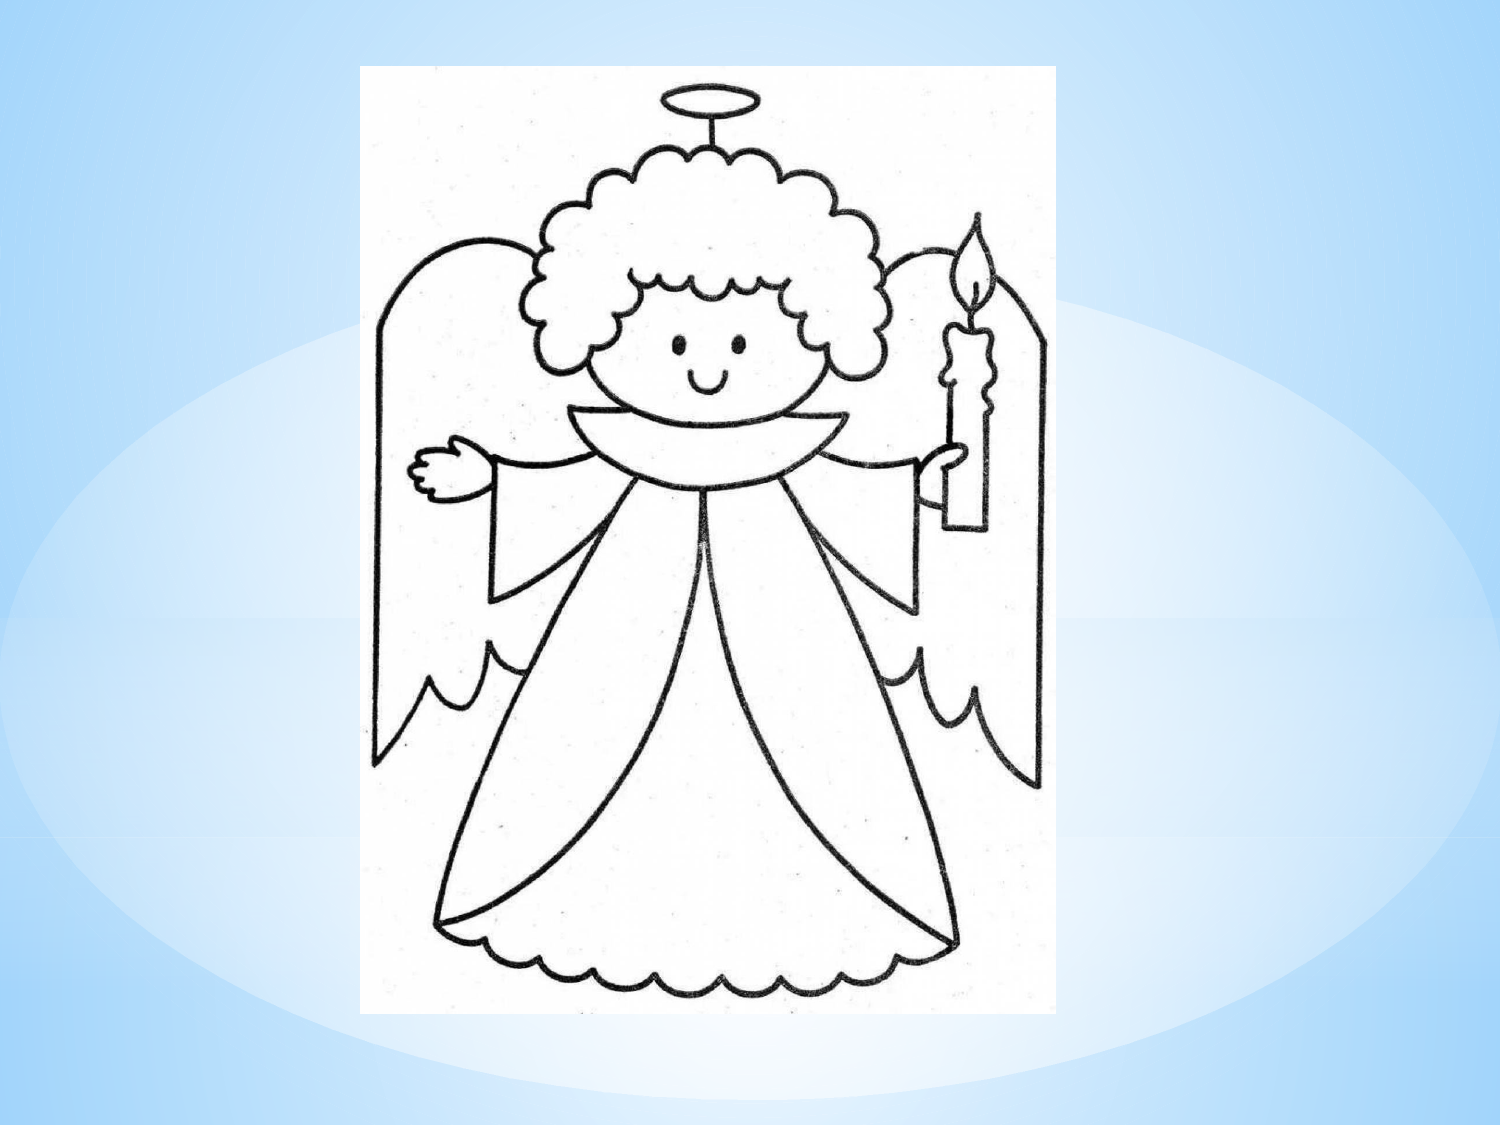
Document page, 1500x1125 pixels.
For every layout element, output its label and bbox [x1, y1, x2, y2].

picture [359, 66, 1056, 1014]
